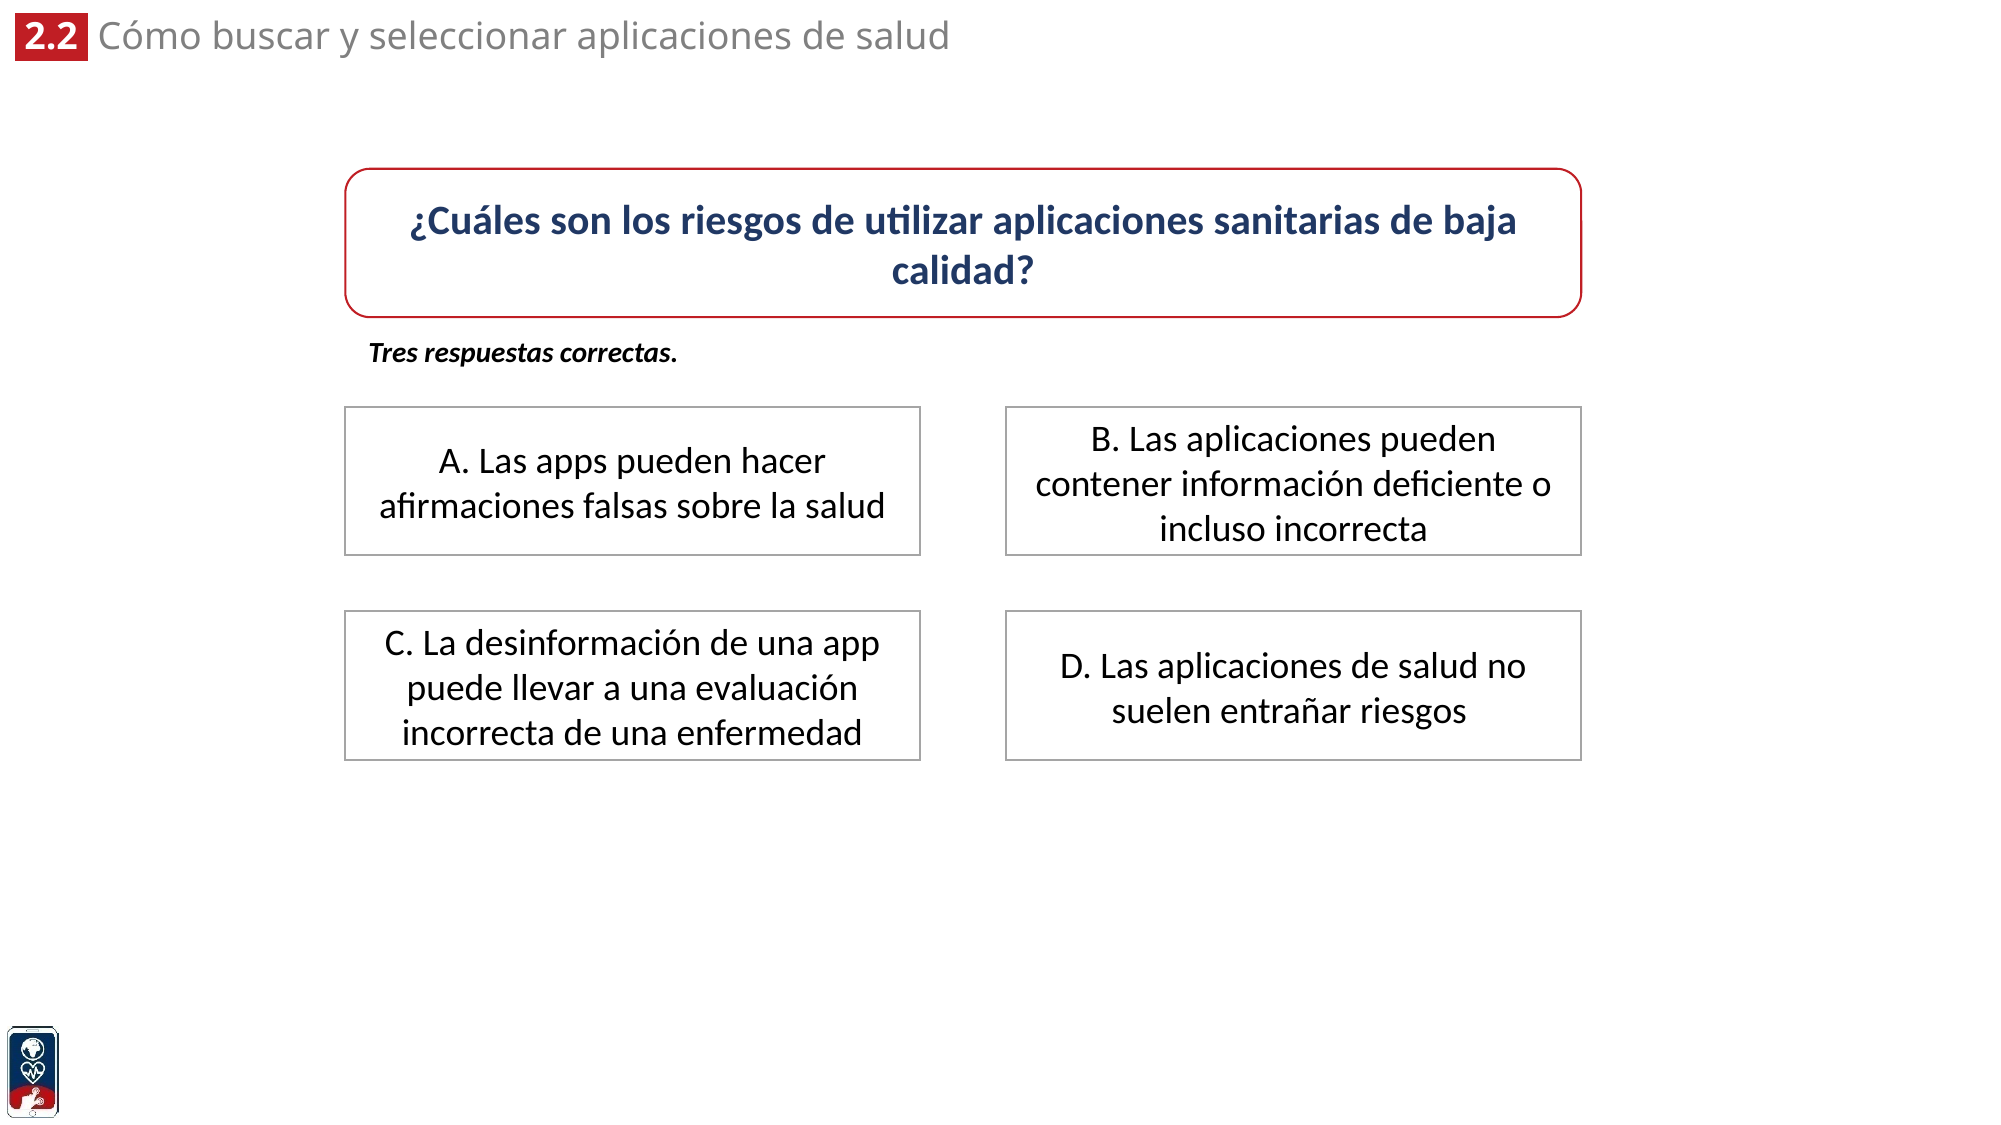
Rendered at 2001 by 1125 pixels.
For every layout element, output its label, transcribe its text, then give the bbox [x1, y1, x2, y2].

picture [7, 1026, 59, 1118]
text_box B. Las aplicaciones pueden contener información deficiente o incluso incorrecta [1005, 406, 1582, 556]
text_box A. Las apps pueden hacer afirmaciones falsas sobre la salud [344, 406, 921, 556]
text_box ¿Cuáles son los riesgos de utilizar aplicaciones sanitarias de baja calidad? [344, 167, 1583, 319]
text_box Tres respuestas correctas. [353, 325, 694, 376]
text_box D. Las aplicaciones de salud no suelen entrañar riesgos [1005, 610, 1582, 761]
text_box C. La desinformación de una app puede llevar a una evaluación incorrecta de una enfermedad [344, 610, 921, 761]
